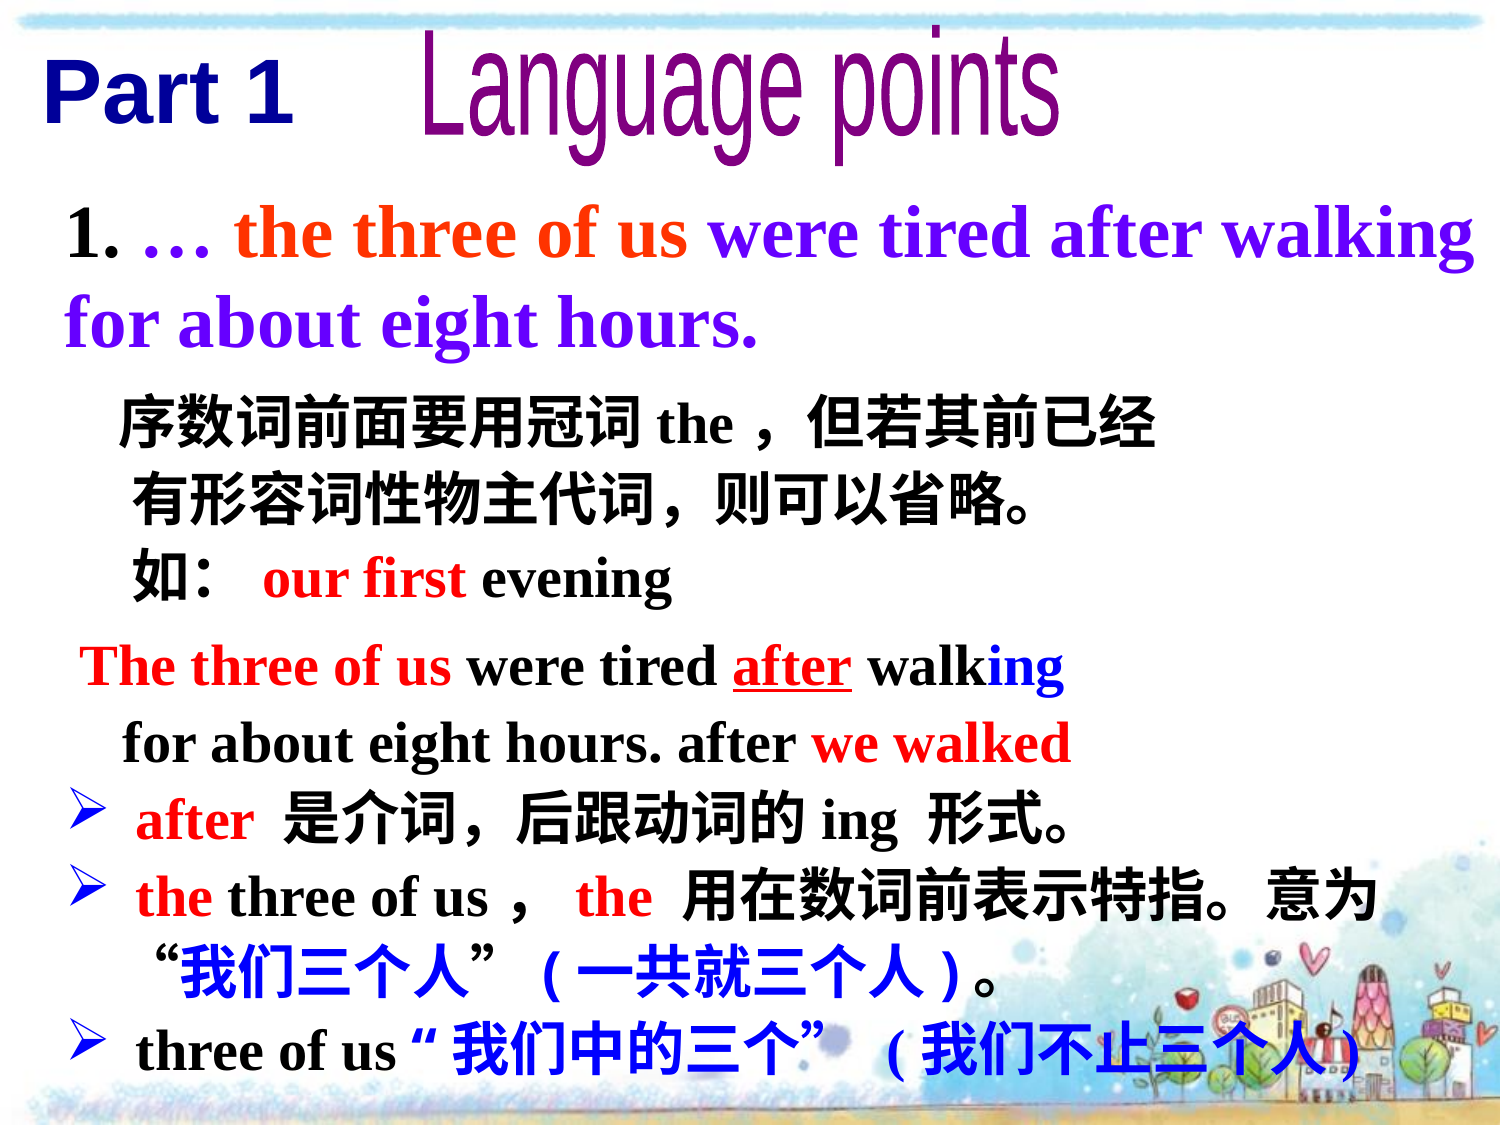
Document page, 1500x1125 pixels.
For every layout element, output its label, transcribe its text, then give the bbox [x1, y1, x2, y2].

text_box 序数词前面要用冠词the，但若其前已经 有形容词性物主代词，则可以省略。 如：our first evening [49, 370, 1338, 612]
text_box 1. … the three of us were tired after walking for about eight hours. [50, 175, 1500, 371]
picture [0, 0, 1500, 1125]
picture [836, 150, 842, 166]
text_box Part 1 [0, 24, 895, 150]
text_box The three of us were tired after walking for about eight hours. after we walked after 是介词，后跟动词的ing 形式。 the three of us，the 用在数词前表示特指。意为“我们三个人”(一共就三个人)。 three of us “我们中的三个” (我们不止三个人) [49, 612, 1485, 1090]
